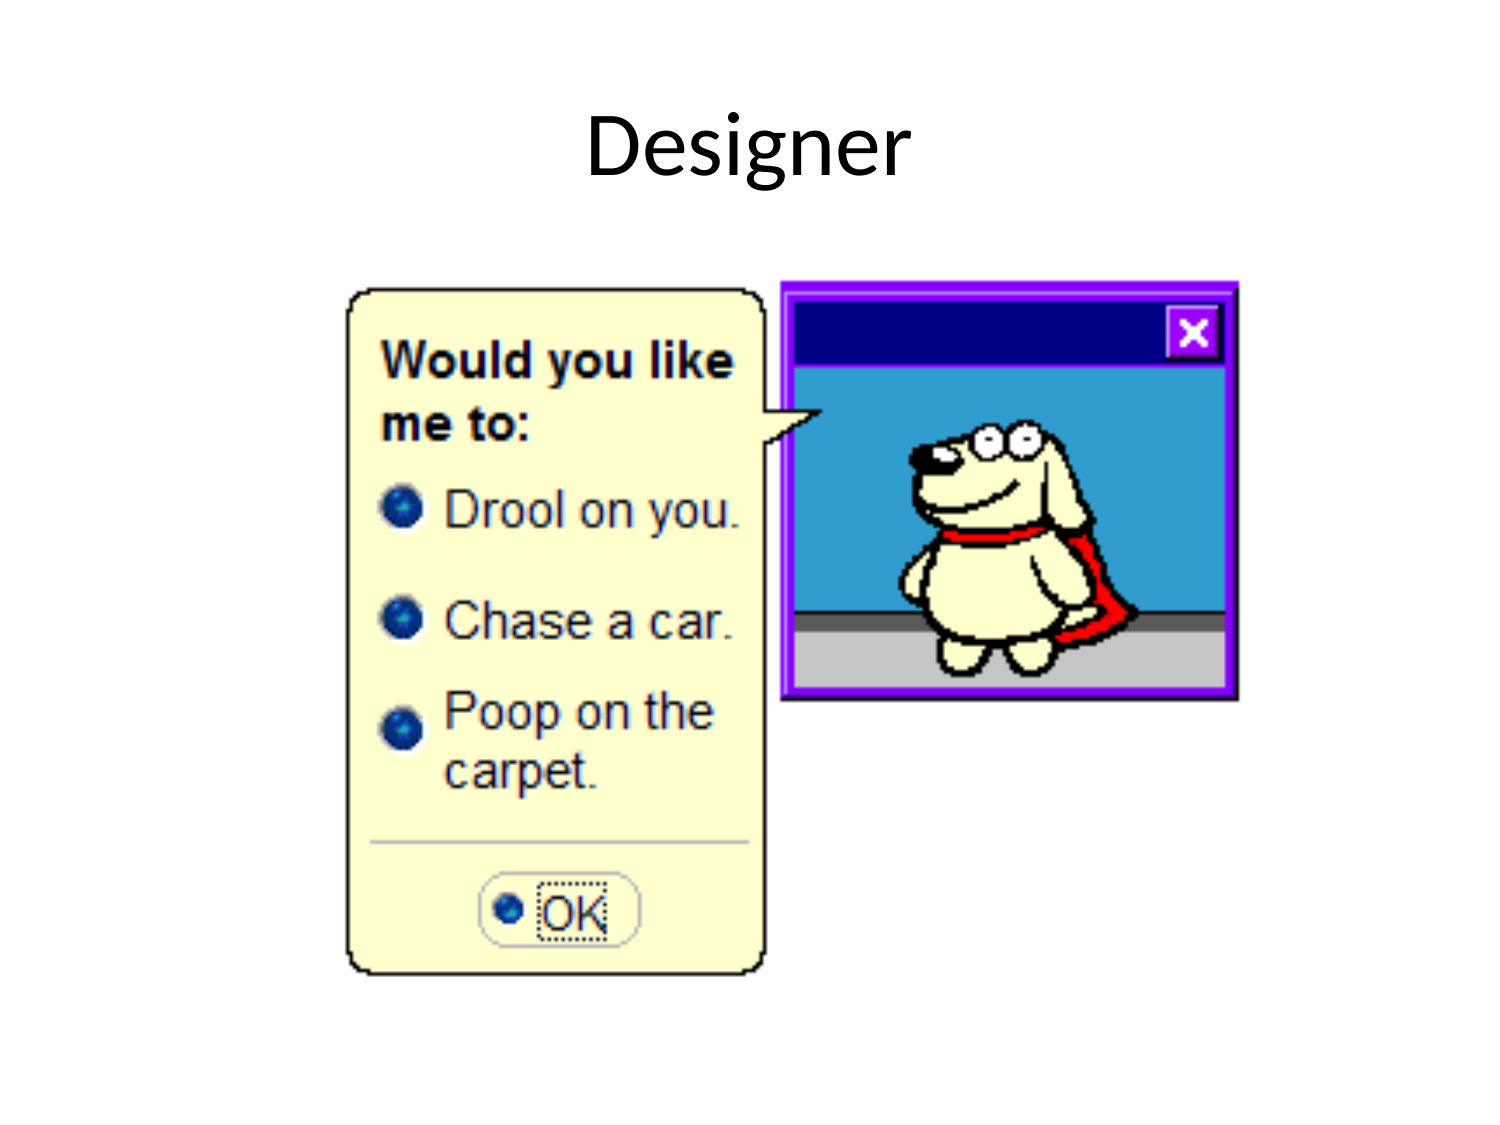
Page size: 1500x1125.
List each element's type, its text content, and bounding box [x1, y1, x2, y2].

title Designer [75, 45, 1425, 233]
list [243, 237, 1283, 1051]
